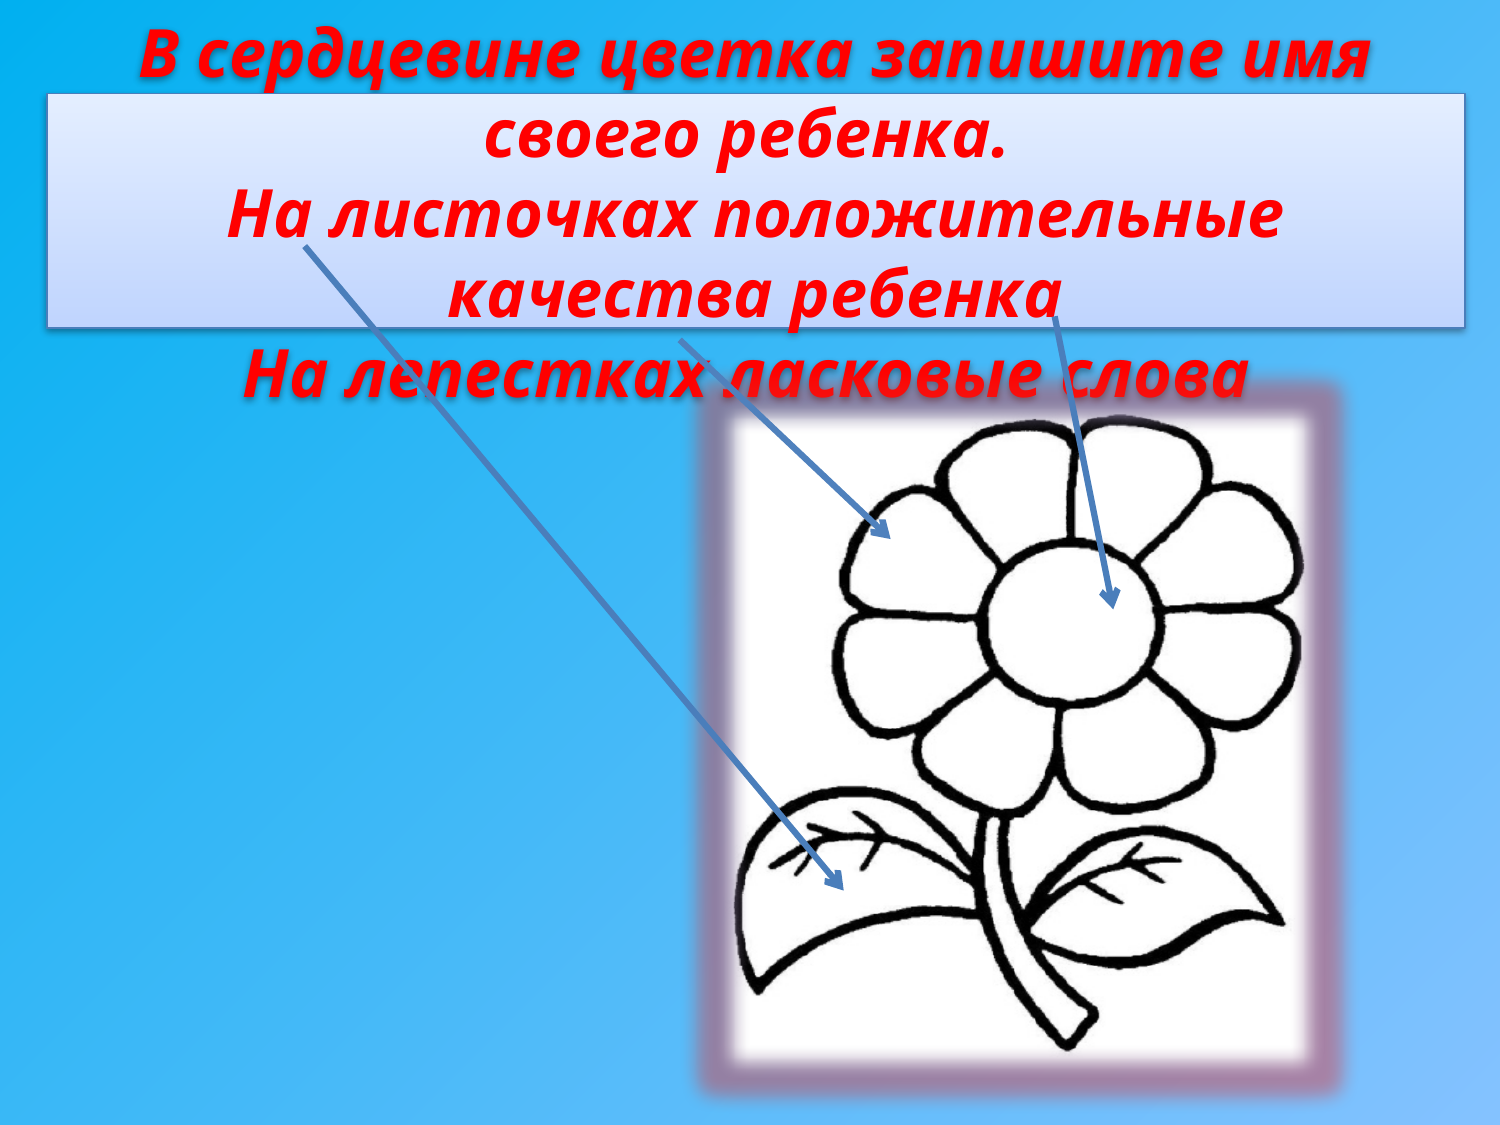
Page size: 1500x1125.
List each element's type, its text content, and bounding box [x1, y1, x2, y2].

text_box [679, 339, 891, 540]
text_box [937, 433, 1231, 493]
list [714, 398, 1325, 1079]
picture [308, 43, 331, 69]
picture [200, 41, 228, 77]
picture [141, 30, 178, 76]
picture [233, 41, 264, 77]
title В сердцевине цветка запишите имя своего ребенка. На листочках положительные качества ребенка На лепестках ласковые слова [46, 93, 1466, 329]
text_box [251, 298, 897, 839]
picture [265, 41, 302, 93]
picture [317, 27, 341, 44]
